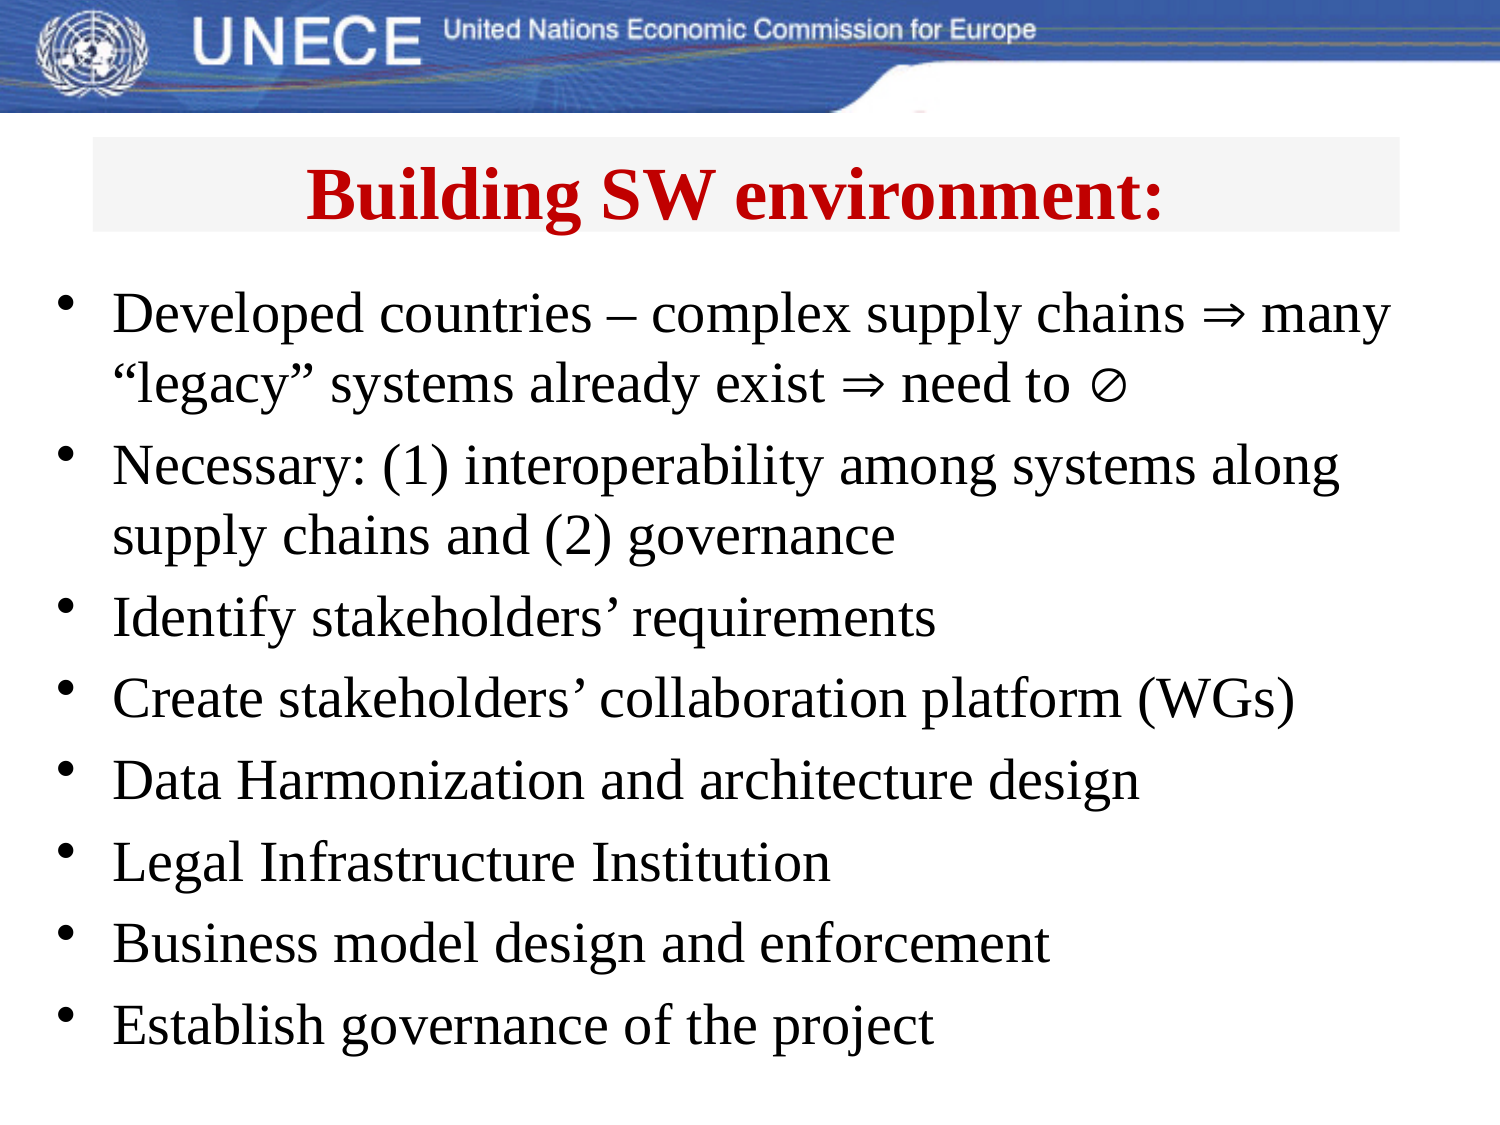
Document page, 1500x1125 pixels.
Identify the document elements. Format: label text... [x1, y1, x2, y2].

title Building SW environment: [92, 137, 1400, 232]
list Developed countries – complex supply chains  many “legacy” systems already exist  need to  Necessary: (1) interoperability among systems along supply chains and (2) governance Identify stakeholders’ requirements Create stakeholders’ collaboration platform (WGs) Data Harmonization and architecture design Legal Infrastructure Institution Business model design and enforcement Establish governance of the project [41, 267, 1467, 1088]
picture [0, 0, 1500, 113]
